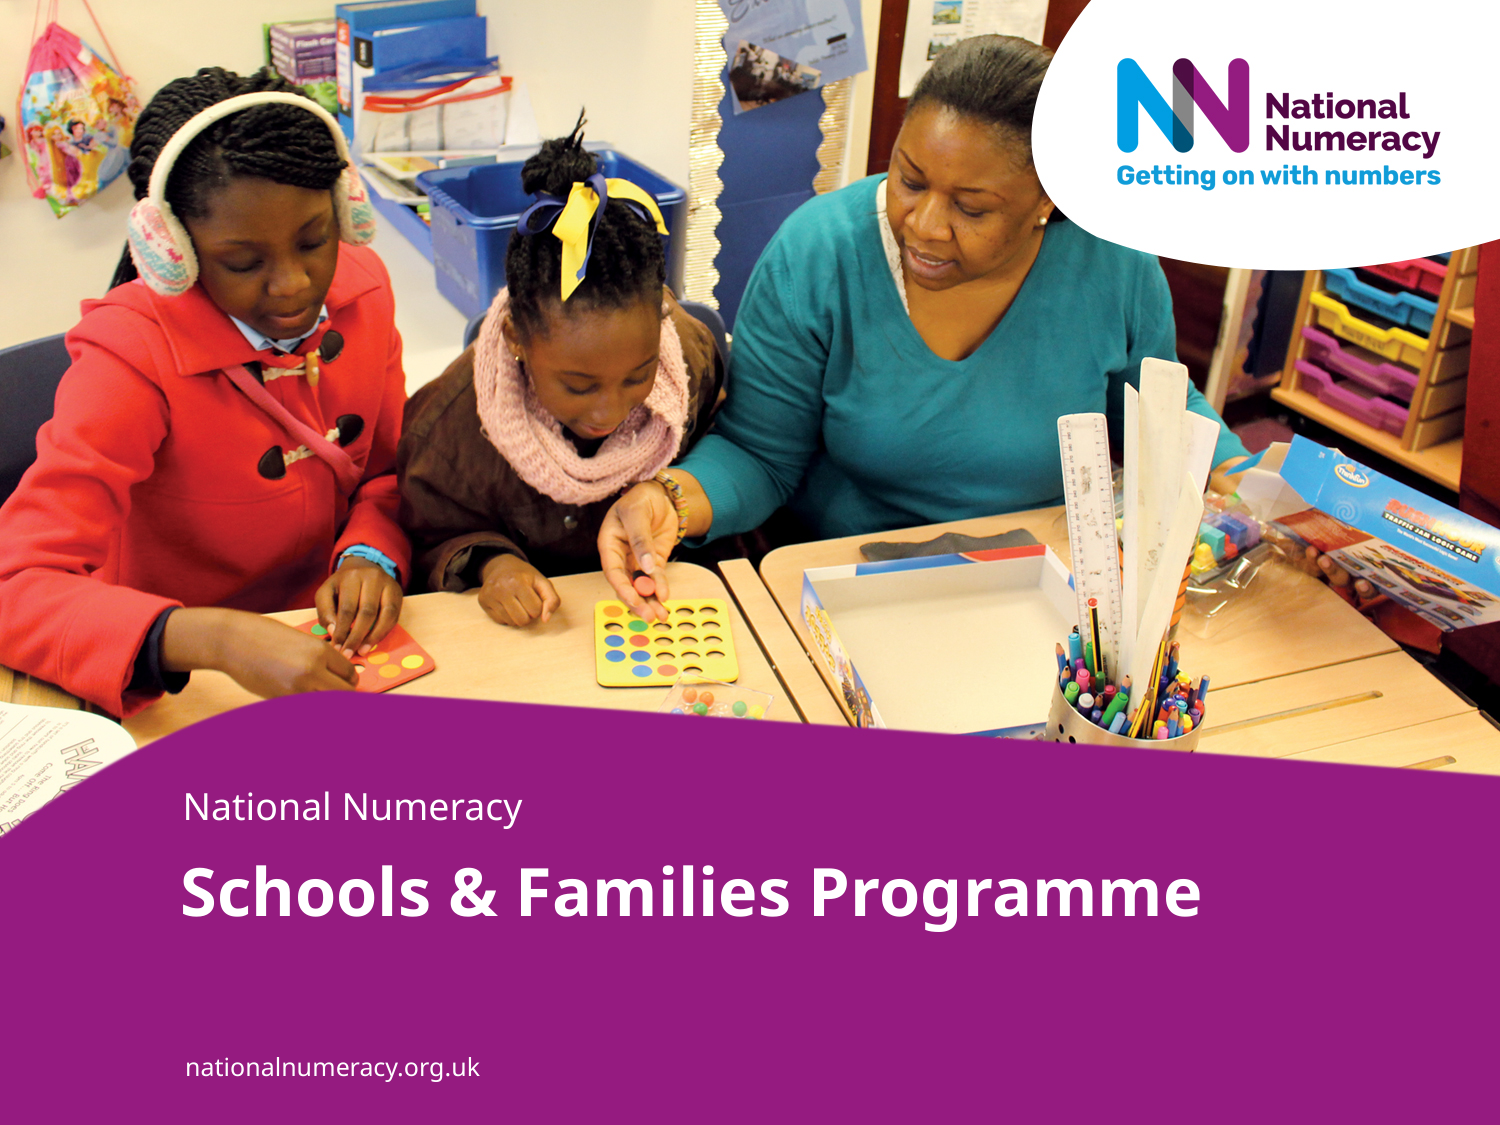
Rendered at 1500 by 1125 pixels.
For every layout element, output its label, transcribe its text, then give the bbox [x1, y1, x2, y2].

picture [0, 0, 1500, 1125]
list Schools & Families Programme [165, 851, 1329, 1030]
list National Numeracy [168, 717, 1142, 837]
